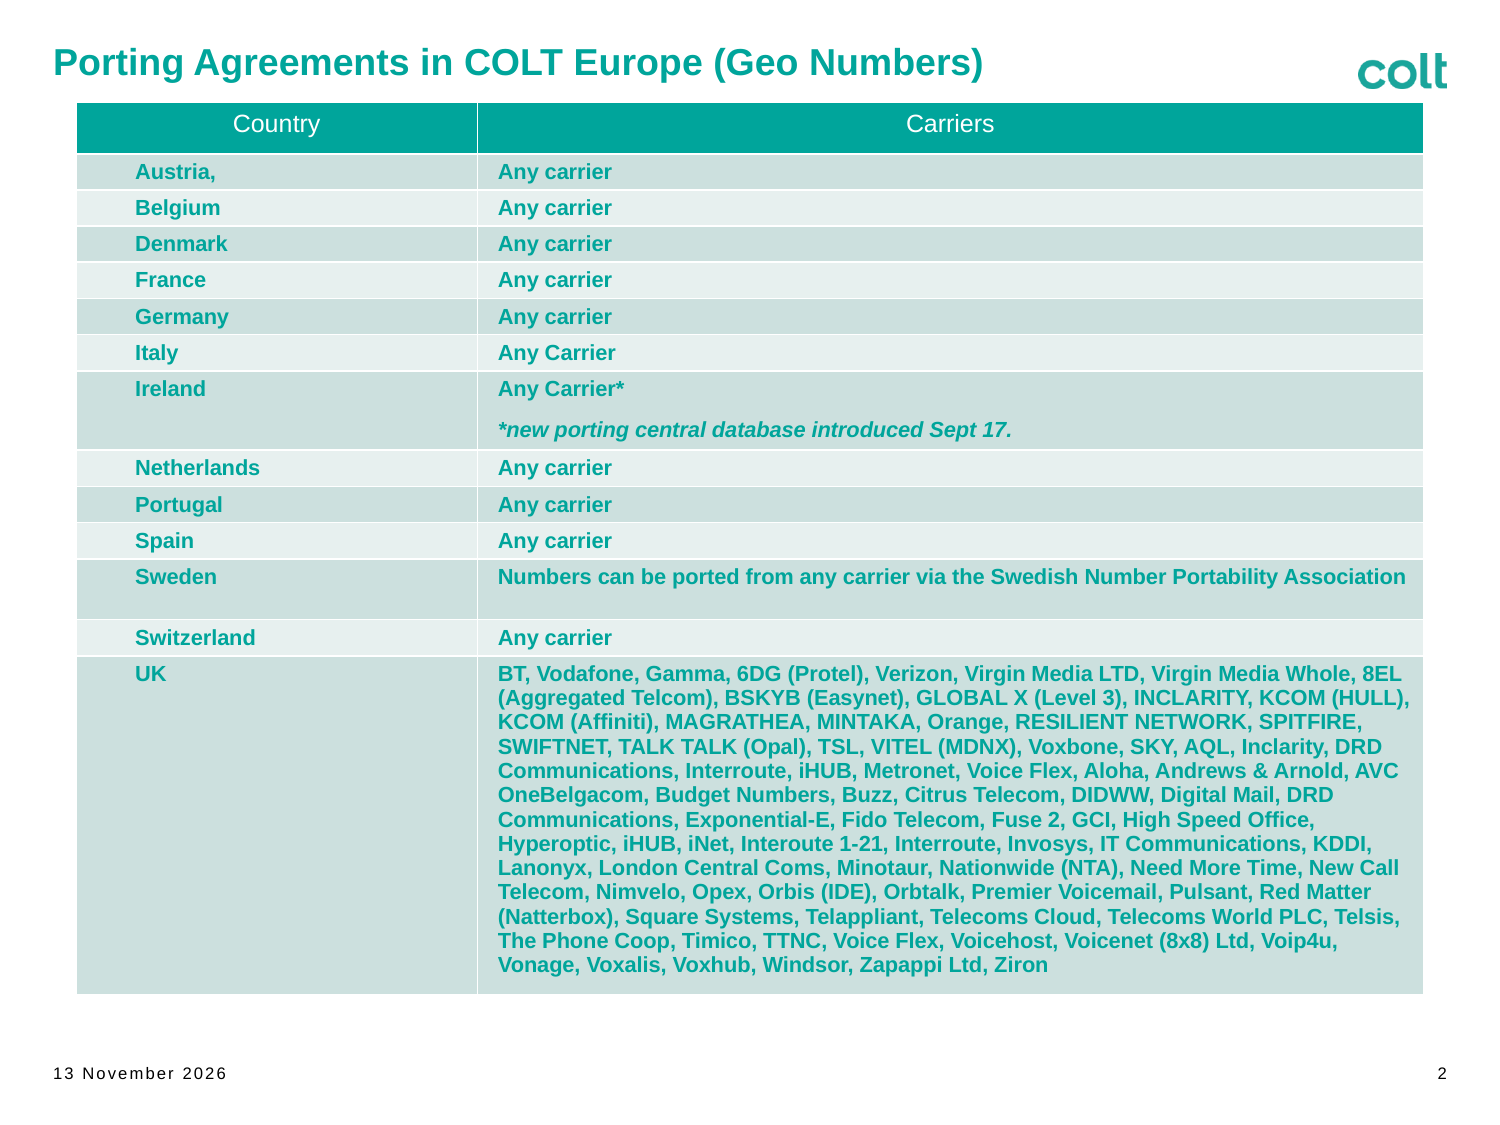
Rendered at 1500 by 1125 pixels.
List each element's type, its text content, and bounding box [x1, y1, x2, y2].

table_cell Any carrier [478, 487, 1423, 522]
table_cell Ireland [77, 372, 477, 449]
table_cell BT, Vodafone, Gamma, 6DG (Protel), Verizon, Virgin Media LTD, Virgin Media Whole, 8EL (Aggregated Telcom), BSKYB (Easynet), GLOBAL X (Level 3), INCLARITY, KCOM (HULL), KCOM (Affiniti), MAGRATHEA, MINTAKA, Orange, RESILIENT NETWORK, SPITFIRE, SWIFTNET, TALK TALK (Opal), TSL, VITEL (MDNX), Voxbone, SKY, AQL, Inclarity, DRD Communications, Interroute, iHUB, Metronet, Voice Flex, Aloha, Andrews & Arnold, AVC OneBelgacom, Budget Numbers, Buzz, Citrus Telecom, DIDWW, Digital Mail, DRD Communications, Exponential-E, Fido Telecom, Fuse 2, GCI, High Speed Office, Hyperoptic, iHUB, iNet, Interoute 1-21, Interroute, Invosys, IT Communications, KDDI, Lanonyx, London Central Coms, Minotaur, Nationwide (NTA), Need More Time, New Call Telecom, Nimvelo, Opex, Orbis (IDE), Orbtalk, Premier Voicemail, Pulsant, Red Matter (Natterbox), Square Systems, Telappliant, Telecoms Cloud, Telecoms World PLC, Telsis, The Phone Coop, Timico, TTNC, Voice Flex, Voicehost, Voicenet (8x8) Ltd, Voip4u, Vonage, Voxalis, Voxhub, Windsor, Zapappi Ltd, Ziron [478, 657, 1423, 994]
table_cell Sweden [77, 560, 477, 619]
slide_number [53, 1062, 243, 1099]
table_cell Any carrier [478, 620, 1423, 655]
table_cell Any carrier [478, 451, 1423, 486]
slide_number 2 [1352, 1062, 1447, 1099]
table_cell Any carrier [478, 155, 1423, 189]
picture [1358, 53, 1447, 89]
table_cell Any carrier [478, 227, 1423, 261]
table_header Carriers [478, 103, 1423, 153]
title Porting Agreements in COLT Europe (Geo Numbers) [53, 42, 1093, 126]
table_cell Germany [77, 299, 477, 334]
table_cell Austria, [77, 155, 477, 189]
table_cell Portugal [77, 487, 477, 522]
table_cell Any carrier [478, 299, 1423, 334]
table_cell UK [77, 657, 477, 994]
table_cell Any carrier [478, 523, 1423, 558]
table_cell Switzerland [77, 620, 477, 655]
table_header Country [77, 103, 477, 153]
table_cell Any Carrier* *new porting central database introduced Sept 17. [478, 372, 1423, 449]
table_cell Numbers can be ported from any carrier via the Swedish Number Portability Association [478, 560, 1423, 619]
table_cell Any Carrier [478, 335, 1423, 370]
table_cell Italy [77, 335, 477, 370]
table_cell Denmark [77, 227, 477, 261]
table_cell Any carrier [478, 191, 1423, 225]
table_cell France [77, 263, 477, 298]
table_cell Belgium [77, 191, 477, 225]
table_cell Any carrier [478, 263, 1423, 298]
table_cell Spain [77, 523, 477, 558]
table_cell Netherlands [77, 451, 477, 486]
